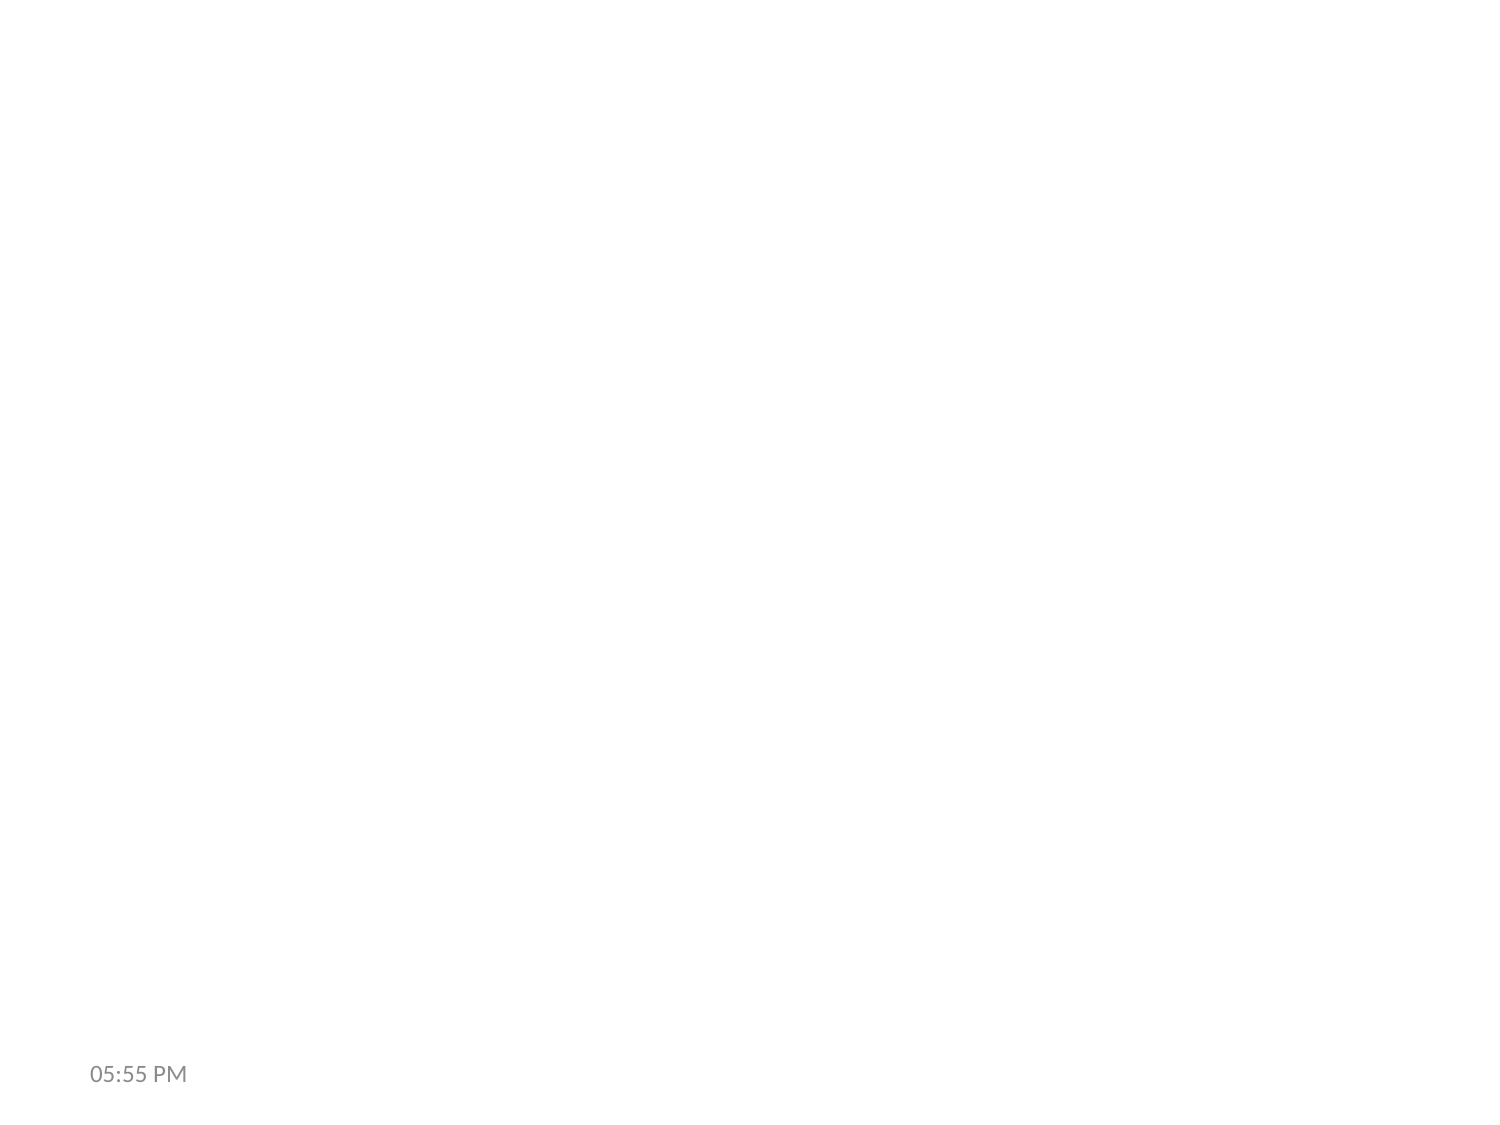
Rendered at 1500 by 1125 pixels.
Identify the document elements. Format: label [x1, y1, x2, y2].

slide_number [75, 1042, 425, 1103]
